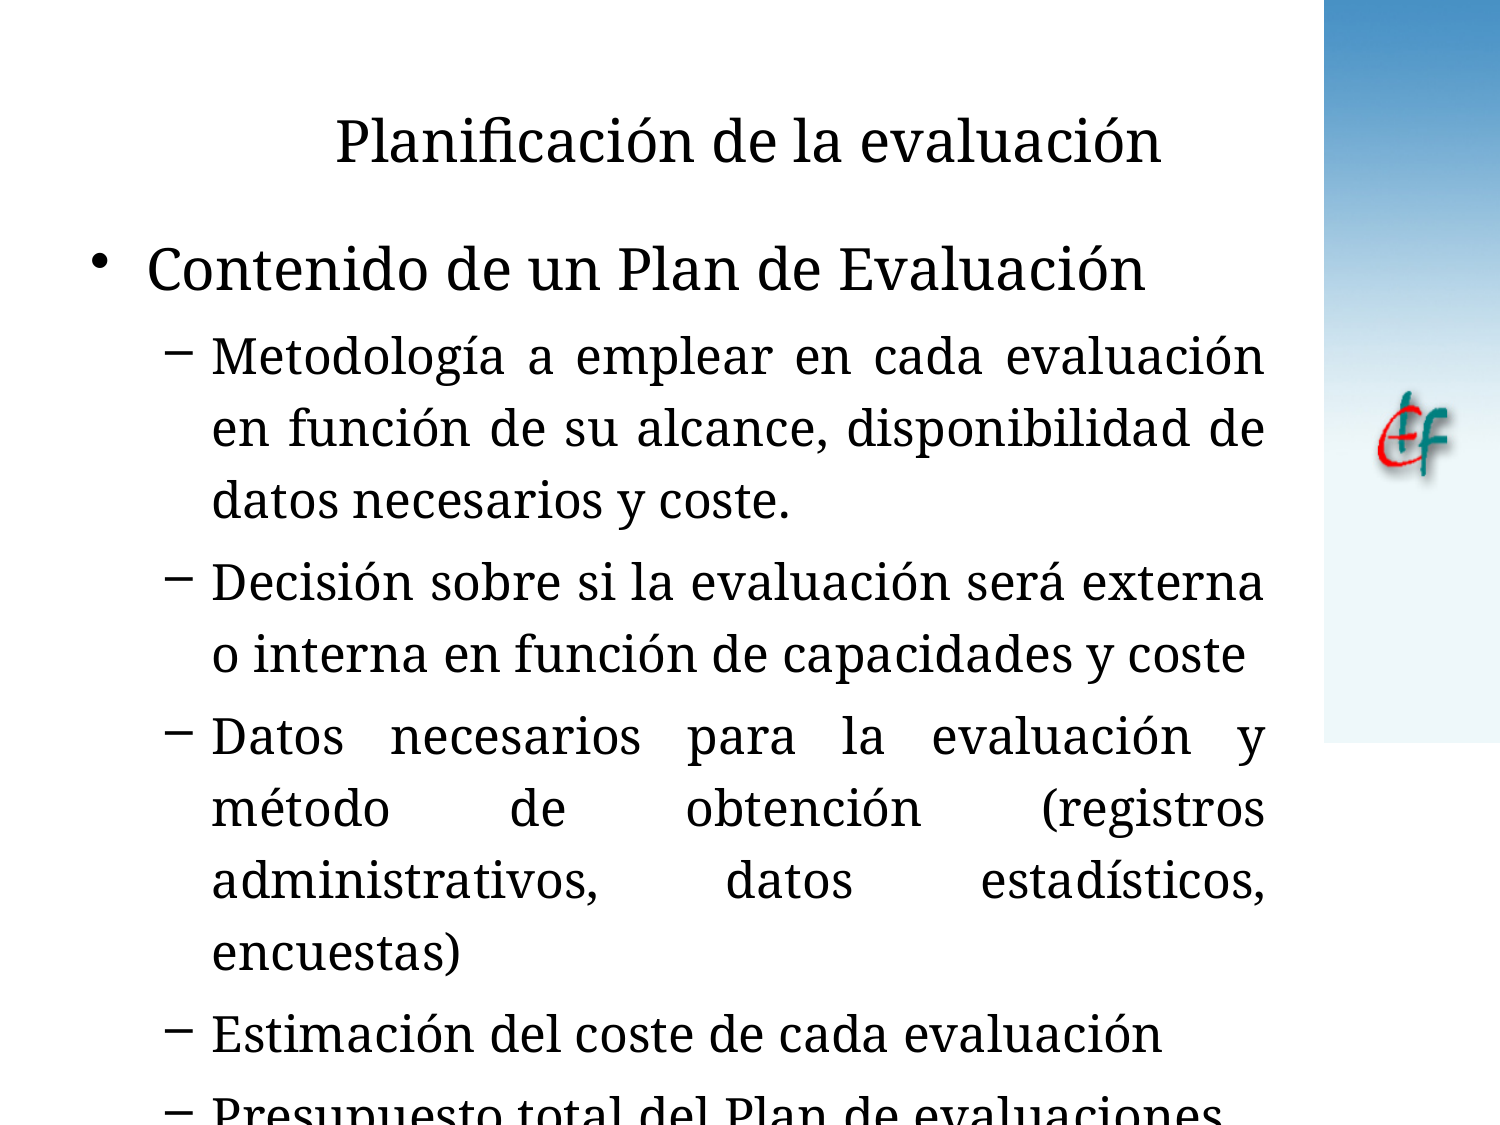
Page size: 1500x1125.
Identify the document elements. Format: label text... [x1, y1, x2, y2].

list Contenido de un Plan de Evaluación Metodología a emplear en cada evaluación en función de su alcance, disponibilidad de datos necesarios y coste. Decisión sobre si la evaluación será externa o interna en función de capacidades y coste Datos necesarios para la evaluación y método de obtención (registros administrativos, datos estadísticos, encuestas) Estimación del coste de cada evaluación Presupuesto total del Plan de evaluaciones [74, 210, 1282, 1102]
title Planificación de la evaluación [74, 44, 1318, 233]
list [1323, 0, 1500, 743]
